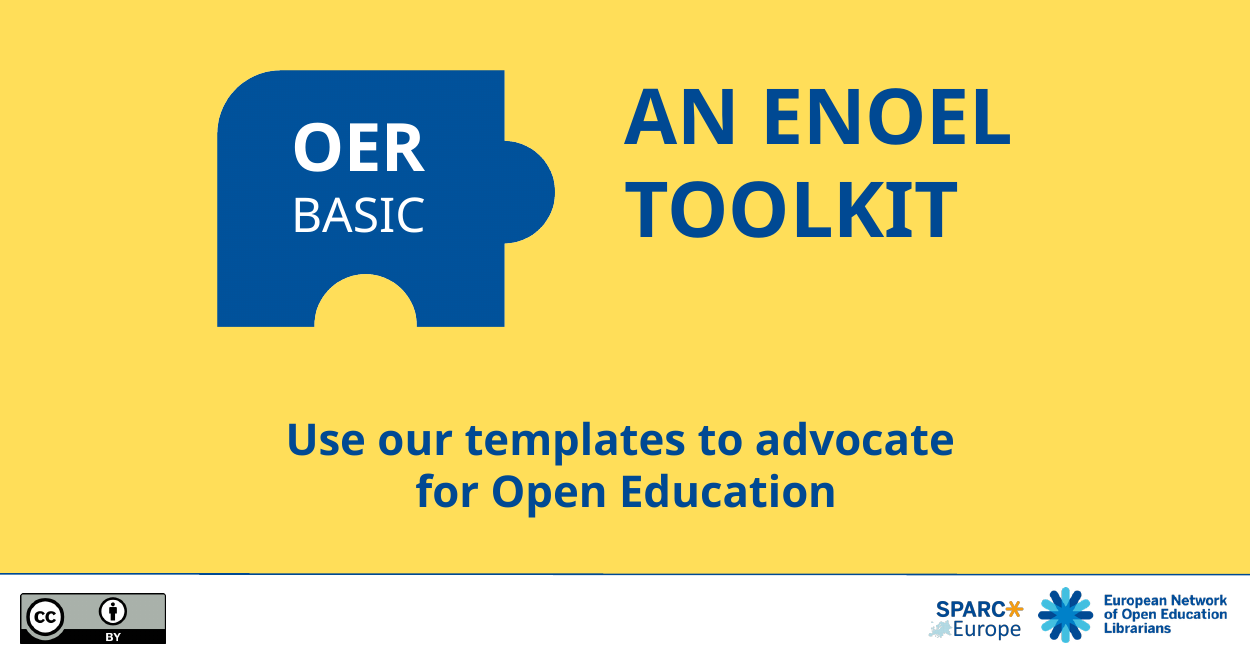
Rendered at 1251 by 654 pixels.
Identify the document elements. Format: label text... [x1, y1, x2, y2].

picture [20, 592, 166, 645]
picture [1038, 587, 1228, 643]
text_box Use our templates to advocate for Open Education [52, 399, 1200, 529]
picture [217, 70, 556, 327]
text_box AN ENOEL TOOLKIT [612, 55, 1155, 266]
picture [928, 586, 1027, 642]
text_box OER BASIC [560, 90, 793, 258]
text_box [0, 582, 1250, 654]
